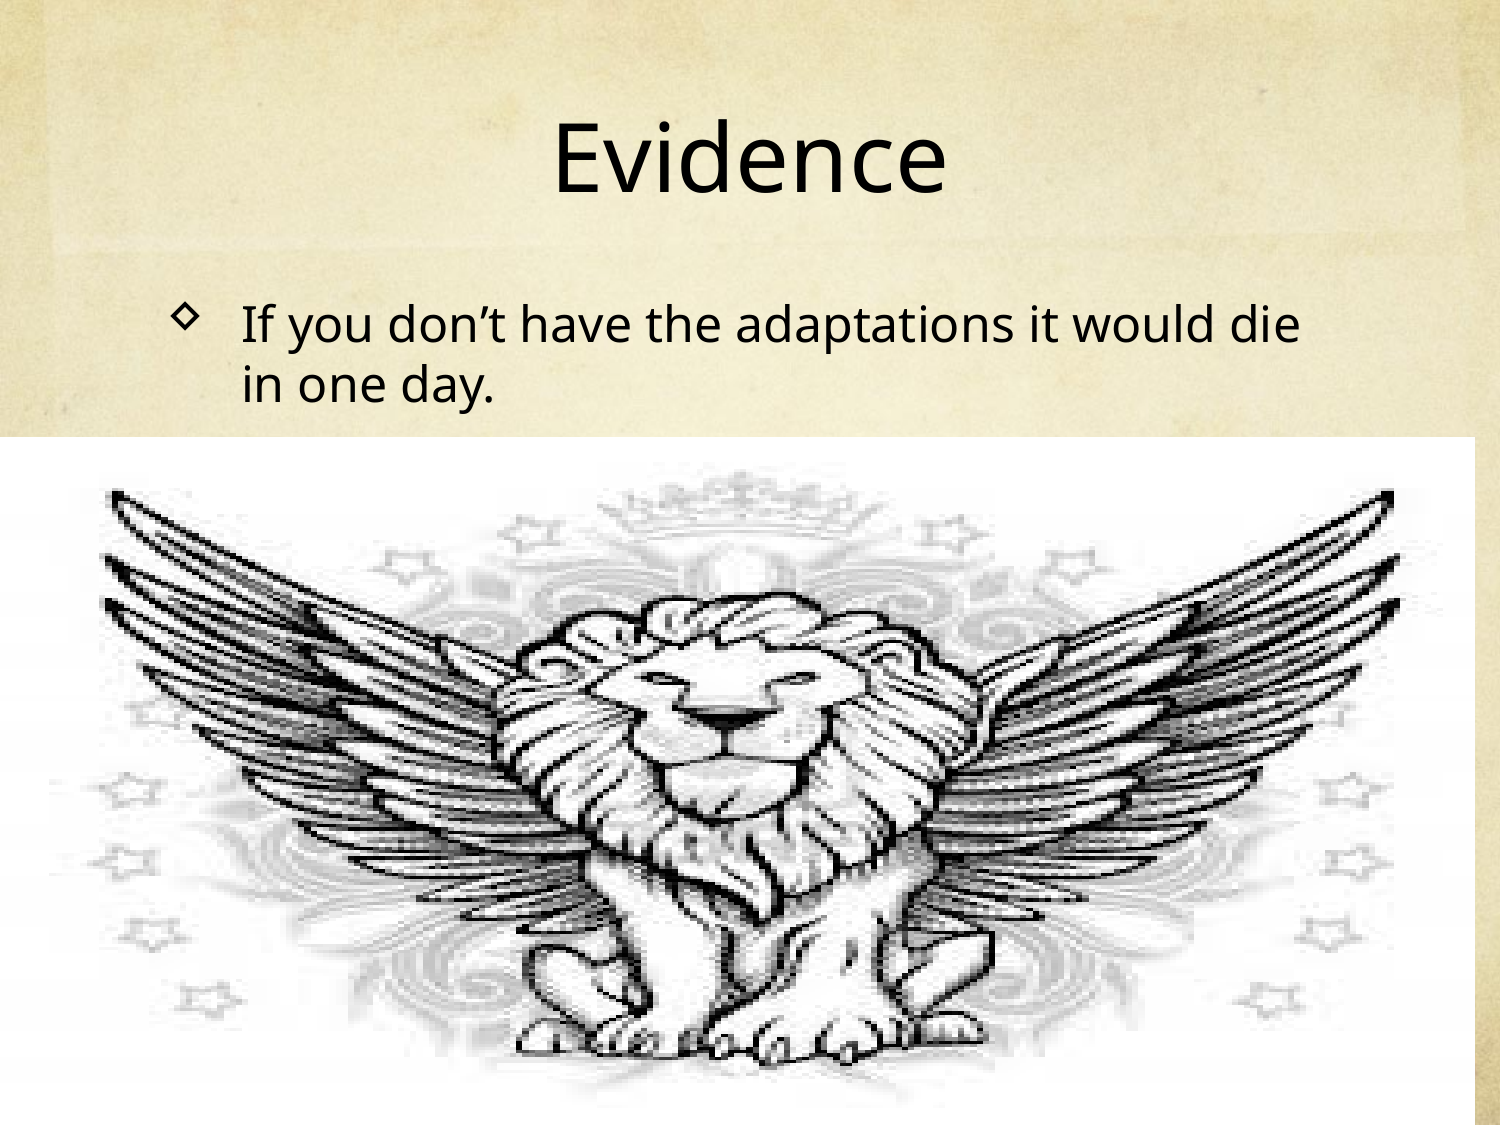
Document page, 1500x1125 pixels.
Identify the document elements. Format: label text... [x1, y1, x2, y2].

picture [0, 0, 1500, 1125]
list If you don’t have the adaptations it would die in one day. [150, 284, 1350, 429]
title Evidence [150, 82, 1350, 225]
